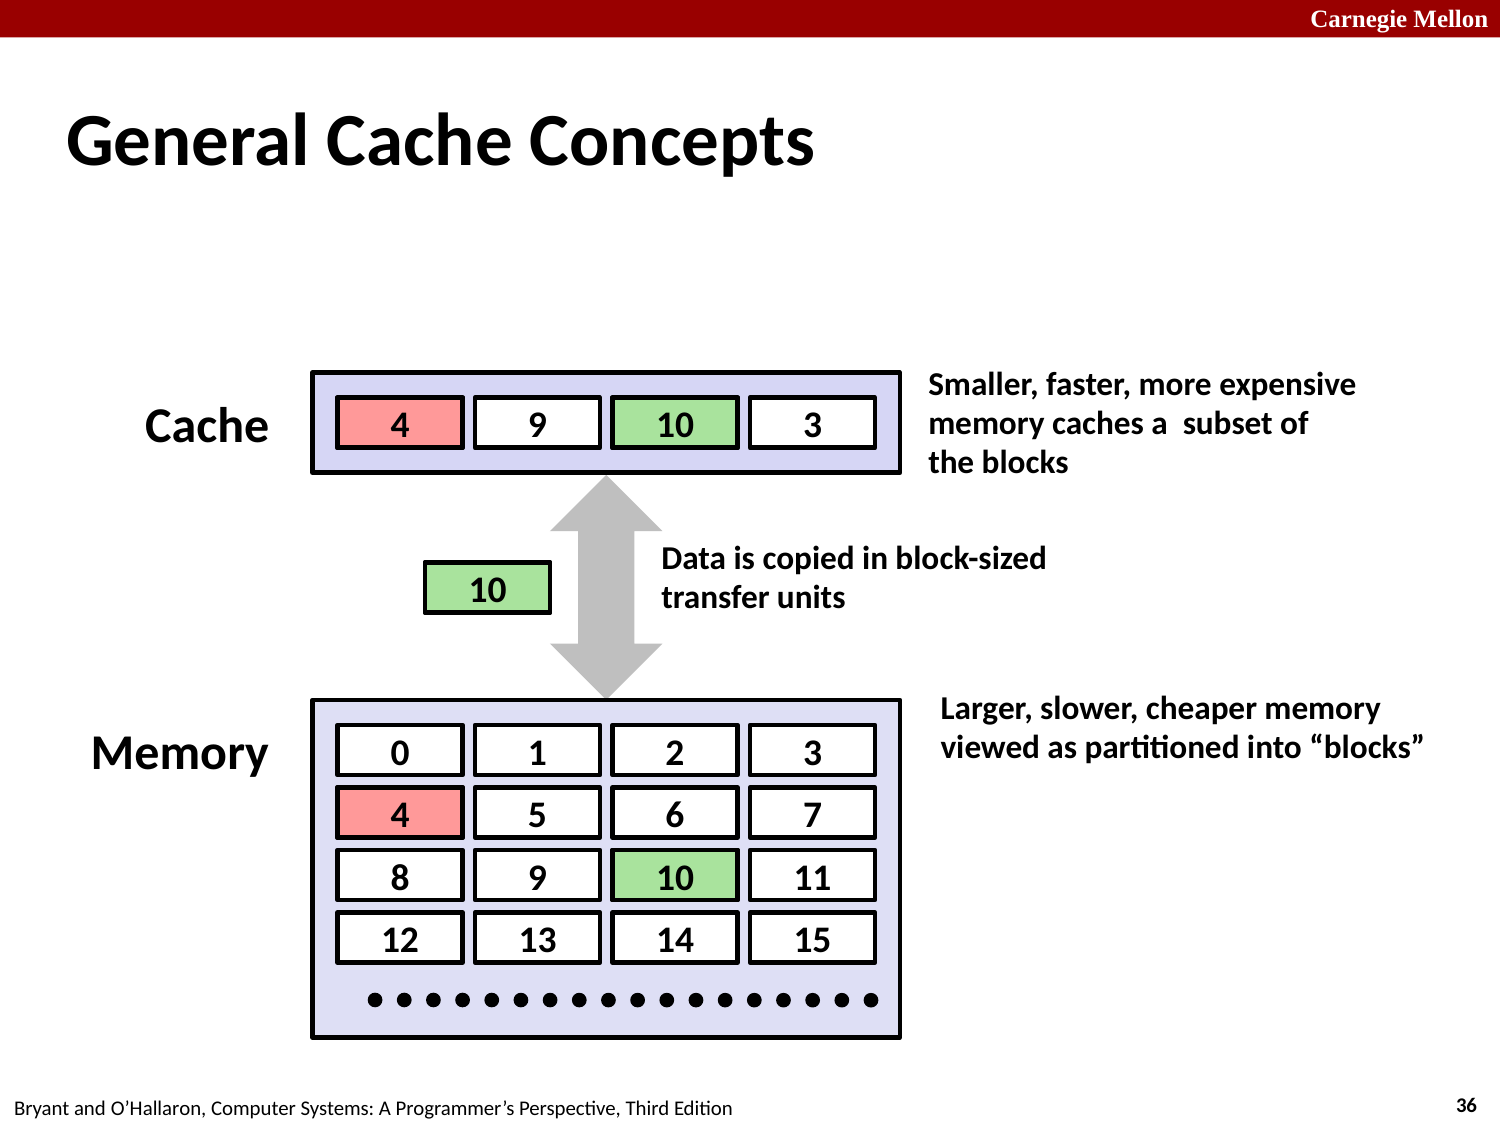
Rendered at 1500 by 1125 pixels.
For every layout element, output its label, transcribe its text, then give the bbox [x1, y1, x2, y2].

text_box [337, 395, 463, 451]
text_box Larger, slower, cheaper memory viewed as partitioned into “blocks” [933, 680, 1435, 775]
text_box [749, 847, 876, 903]
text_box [474, 847, 601, 903]
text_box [337, 847, 463, 903]
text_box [612, 722, 738, 778]
title General Cache Concepts [58, 72, 1305, 199]
text_box Memory [83, 712, 277, 788]
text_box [749, 909, 876, 965]
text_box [337, 909, 463, 965]
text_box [612, 395, 738, 451]
text_box Smaller, faster, more expensive memory caches a subset of the blocks [920, 356, 1366, 489]
slide_number 36 [1448, 1084, 1488, 1123]
text_box [312, 372, 900, 473]
text_box Cache [137, 385, 278, 460]
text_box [424, 559, 551, 616]
text_box Data is copied in block-sized transfer units [653, 530, 1106, 625]
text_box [474, 395, 601, 451]
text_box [474, 722, 601, 778]
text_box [612, 909, 738, 965]
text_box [474, 784, 601, 841]
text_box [337, 784, 463, 841]
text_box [749, 784, 876, 841]
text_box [474, 909, 601, 965]
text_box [749, 722, 876, 778]
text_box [612, 847, 738, 903]
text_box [612, 784, 738, 841]
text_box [337, 722, 463, 778]
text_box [749, 395, 876, 451]
text_box [312, 699, 900, 1038]
text_box [549, 474, 663, 699]
